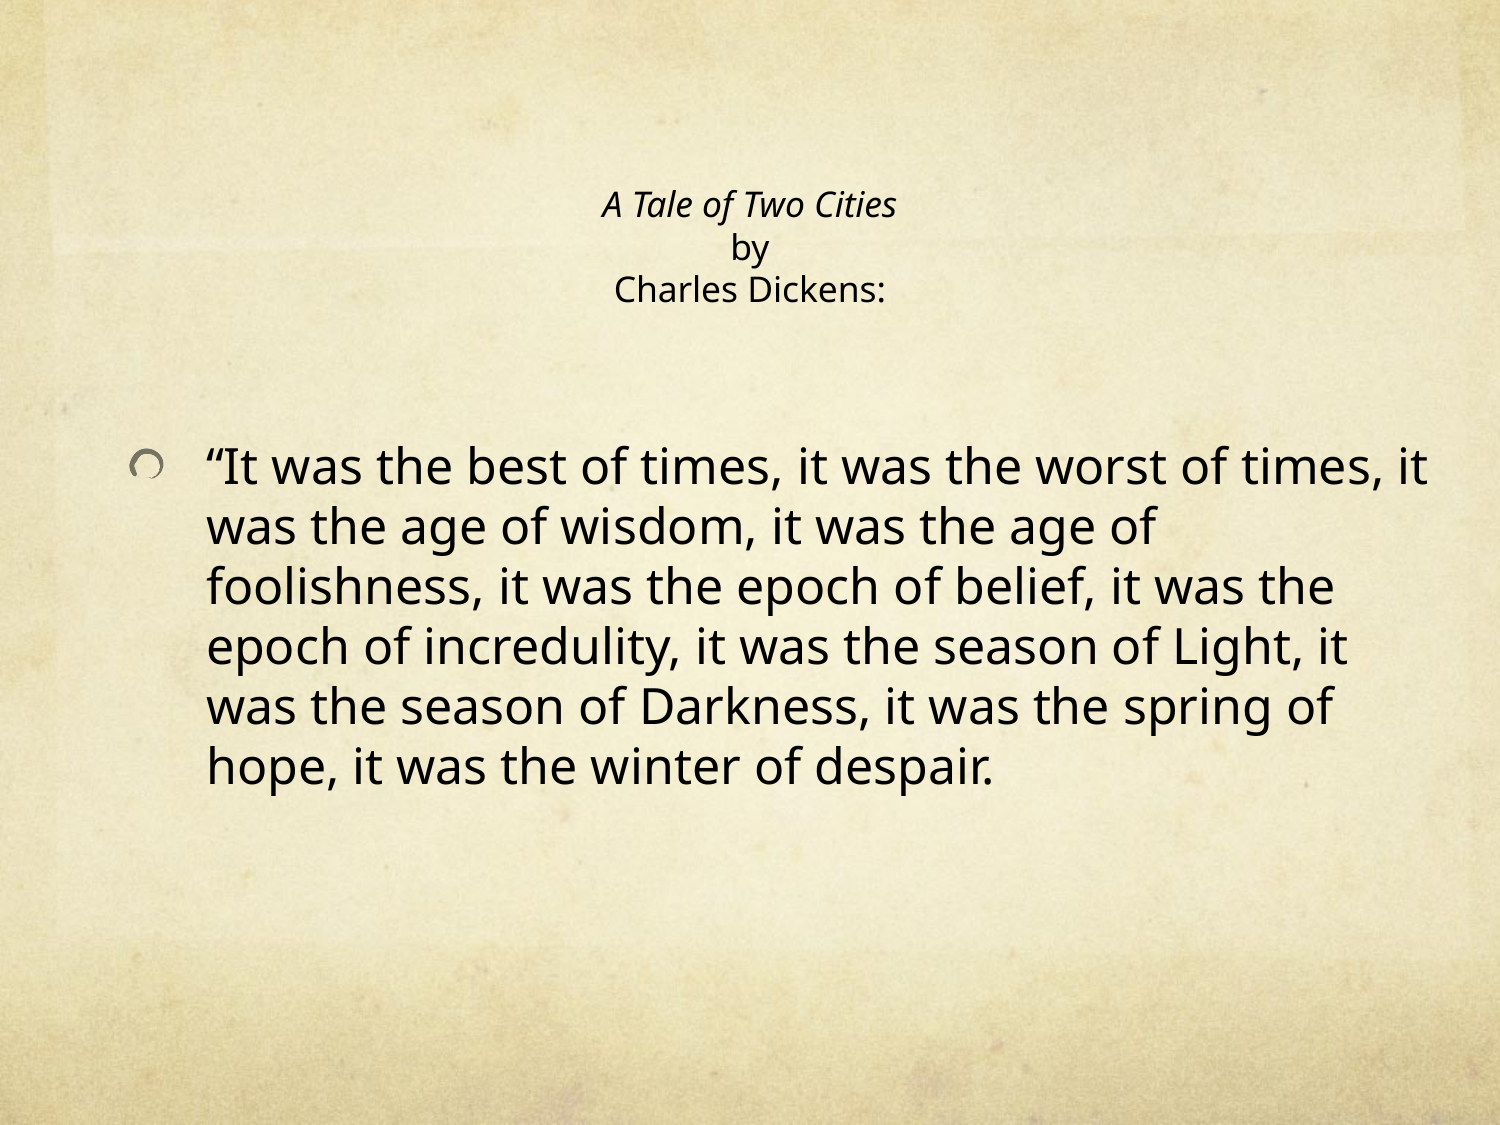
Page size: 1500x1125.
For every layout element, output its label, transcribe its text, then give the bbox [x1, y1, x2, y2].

list “It was the best of times, it was the worst of times, it was the age of wisdom, it was the age of foolishness, it was the epoch of belief, it was the epoch of incredulity, it was the season of Light, it was the season of Darkness, it was the spring of hope, it was the winter of despair. [114, 426, 1465, 1125]
title A Tale of Two Cities by Charles Dickens: [75, 173, 1425, 362]
picture [0, 0, 1500, 1125]
picture [129, 448, 165, 480]
